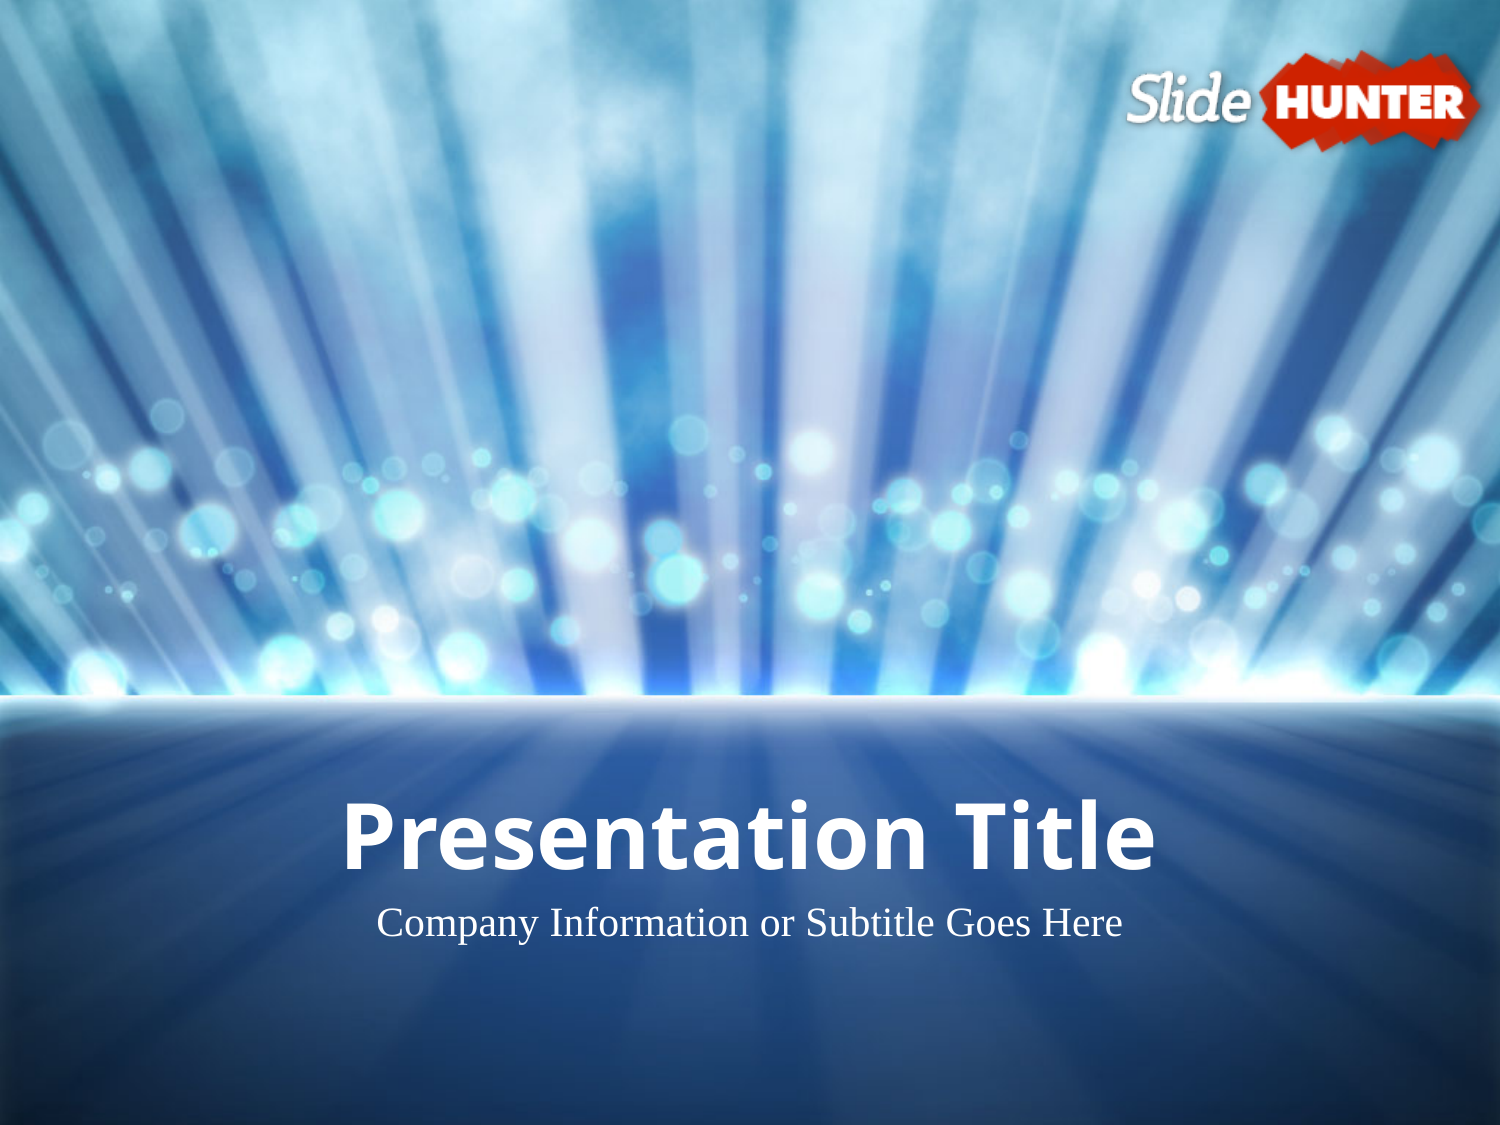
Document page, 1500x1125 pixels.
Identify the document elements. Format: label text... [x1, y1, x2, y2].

subtitle Company Information or Subtitle Goes Here [75, 887, 1425, 1025]
title Presentation Title [72, 774, 1425, 892]
picture [0, 0, 1500, 1125]
